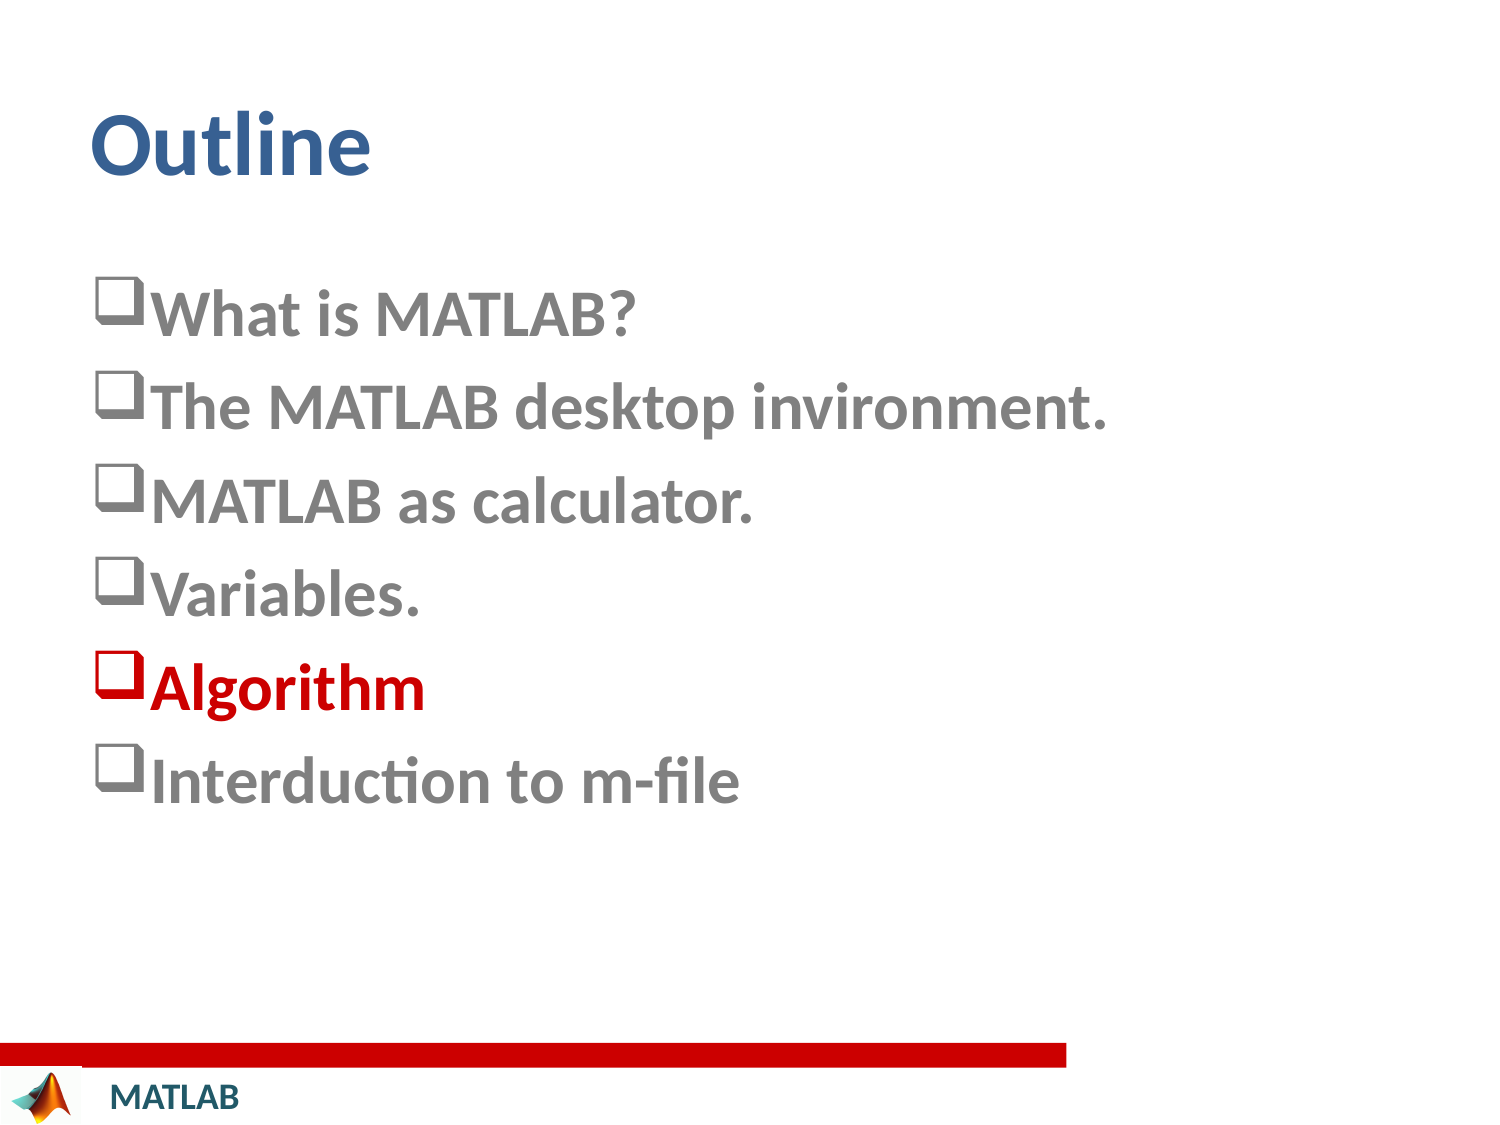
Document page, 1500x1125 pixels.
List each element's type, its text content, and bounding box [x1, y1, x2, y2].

footer [0, 1042, 1067, 1068]
text_box MATLAB [94, 1064, 255, 1125]
picture [0, 1066, 83, 1125]
list What is MATLAB? The MATLAB desktop invironment. MATLAB as calculator. Variables. Algorithm Interduction to m-file [75, 262, 1425, 1005]
title Outline [75, 45, 1425, 233]
